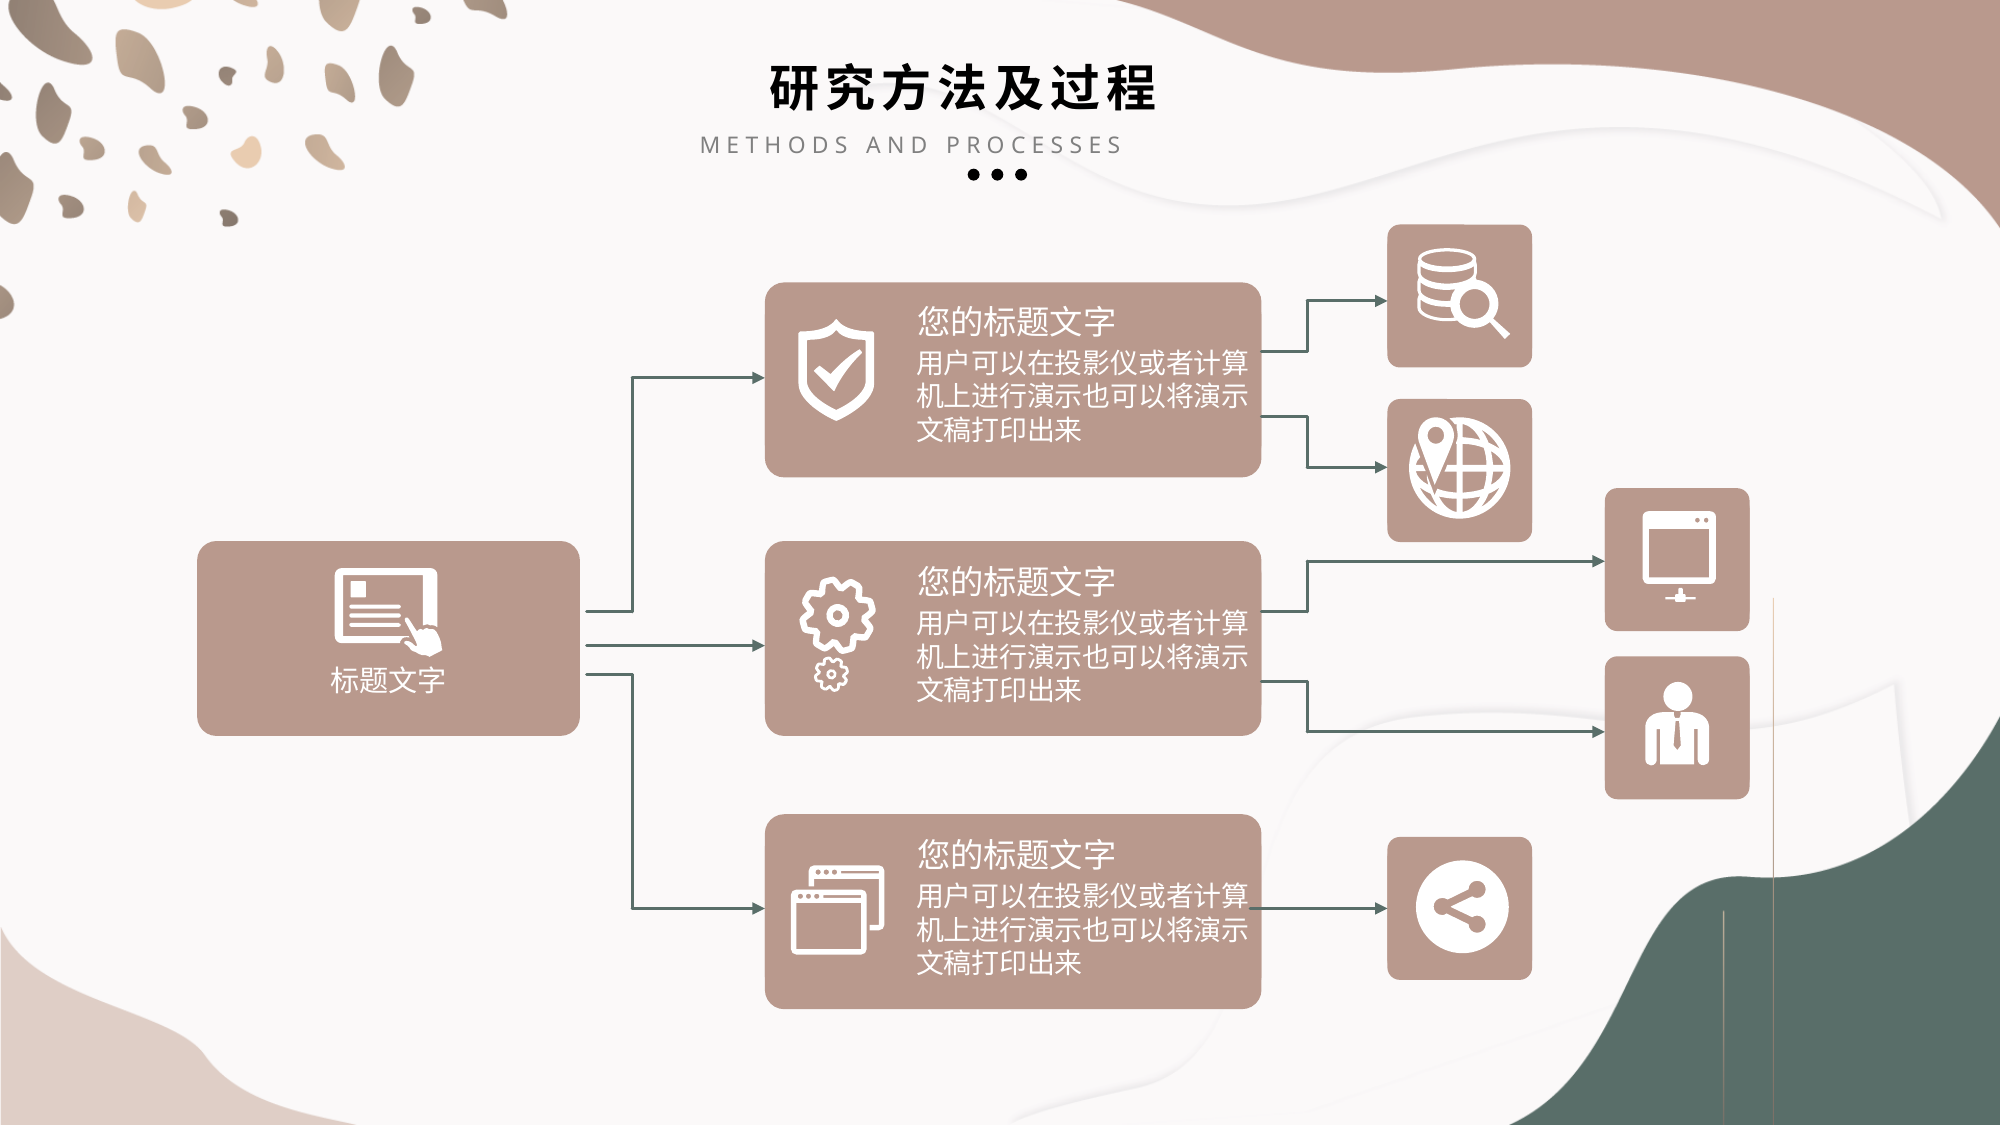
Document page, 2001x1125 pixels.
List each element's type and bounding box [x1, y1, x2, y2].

text_box [1387, 224, 1533, 368]
text_box [1261, 561, 1605, 612]
text_box [586, 377, 765, 612]
text_box [197, 540, 580, 736]
text_box [699, 56, 1301, 181]
text_box [1261, 416, 1388, 468]
text_box [915, 300, 1259, 447]
text_box [1604, 488, 1750, 632]
text_box [764, 540, 1262, 736]
text_box [586, 674, 765, 909]
text_box [764, 282, 1262, 478]
text_box [790, 865, 885, 955]
text_box [1261, 681, 1605, 732]
text_box [329, 568, 448, 698]
text_box [1387, 836, 1533, 980]
text_box [1261, 300, 1388, 352]
text_box [764, 814, 1262, 1010]
text_box [785, 593, 898, 671]
text_box [798, 319, 875, 421]
text_box [915, 834, 1259, 980]
picture [0, 0, 2000, 1125]
text_box [1604, 656, 1750, 800]
text_box [1387, 399, 1533, 543]
text_box [915, 561, 1259, 707]
